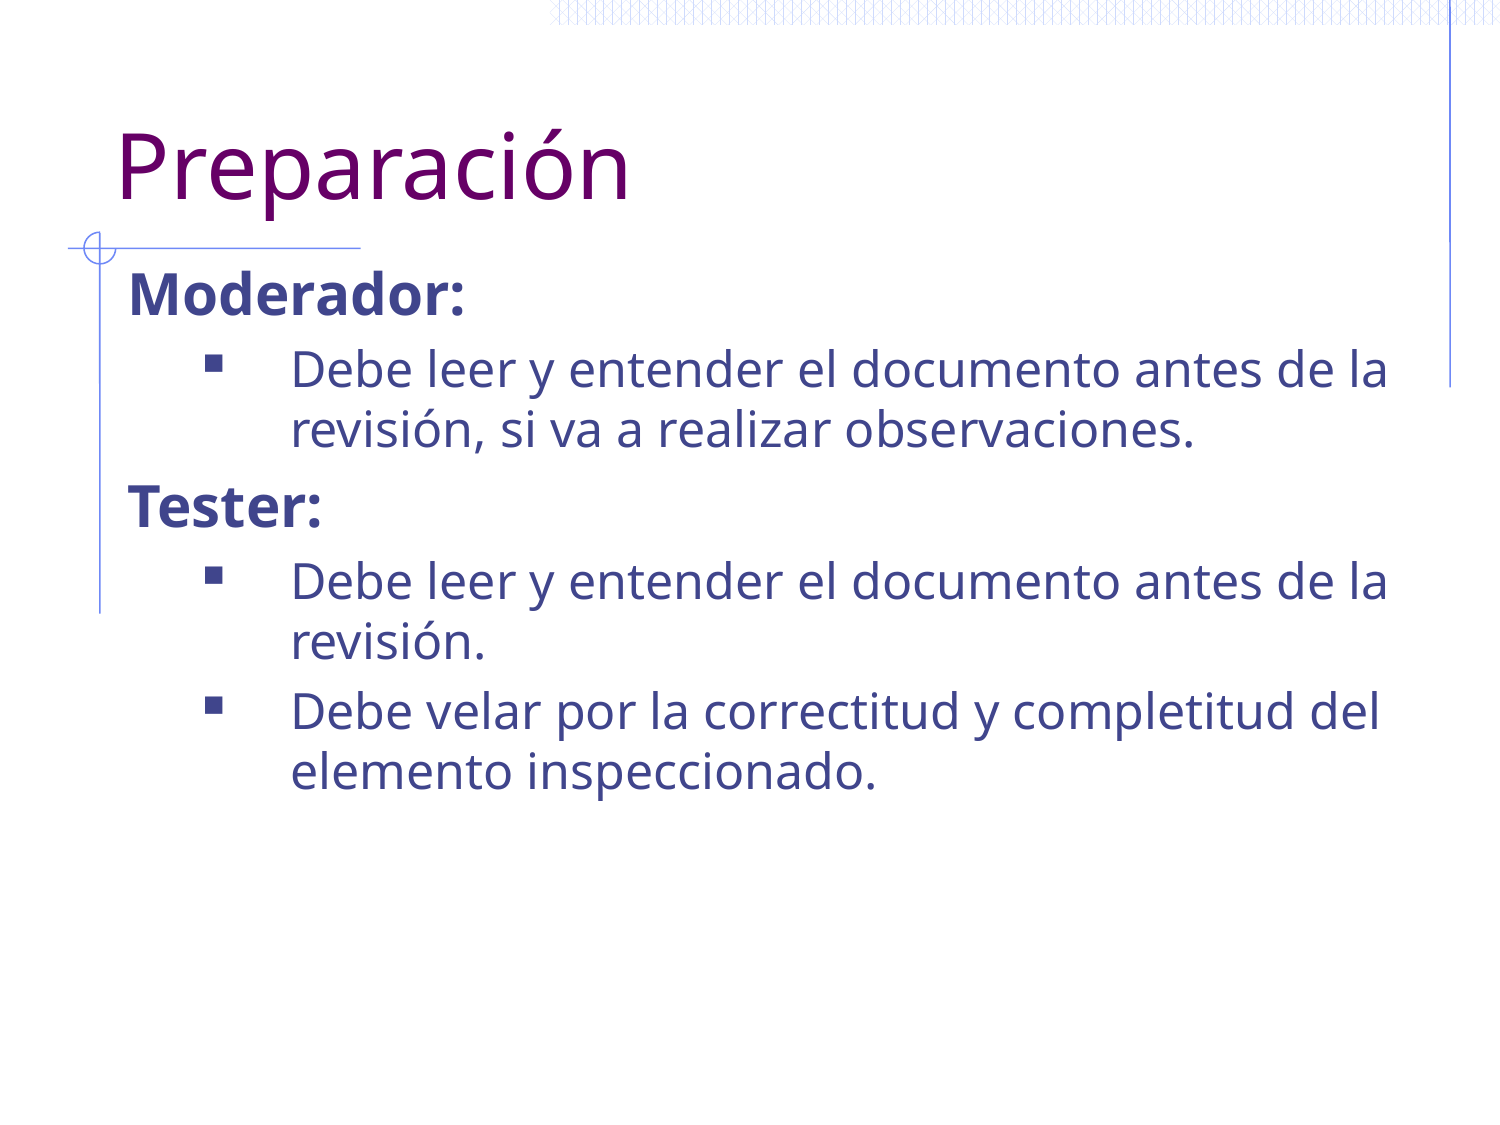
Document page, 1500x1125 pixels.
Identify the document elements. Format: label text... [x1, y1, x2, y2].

title Preparación [99, 37, 1376, 226]
list Moderador: Debe leer y entender el documento antes de la revisión, si va a realizar observaciones. Tester: Debe leer y entender el documento antes de la revisión. Debe velar por la correctitud y completitud del elemento inspeccionado. [112, 249, 1438, 1125]
